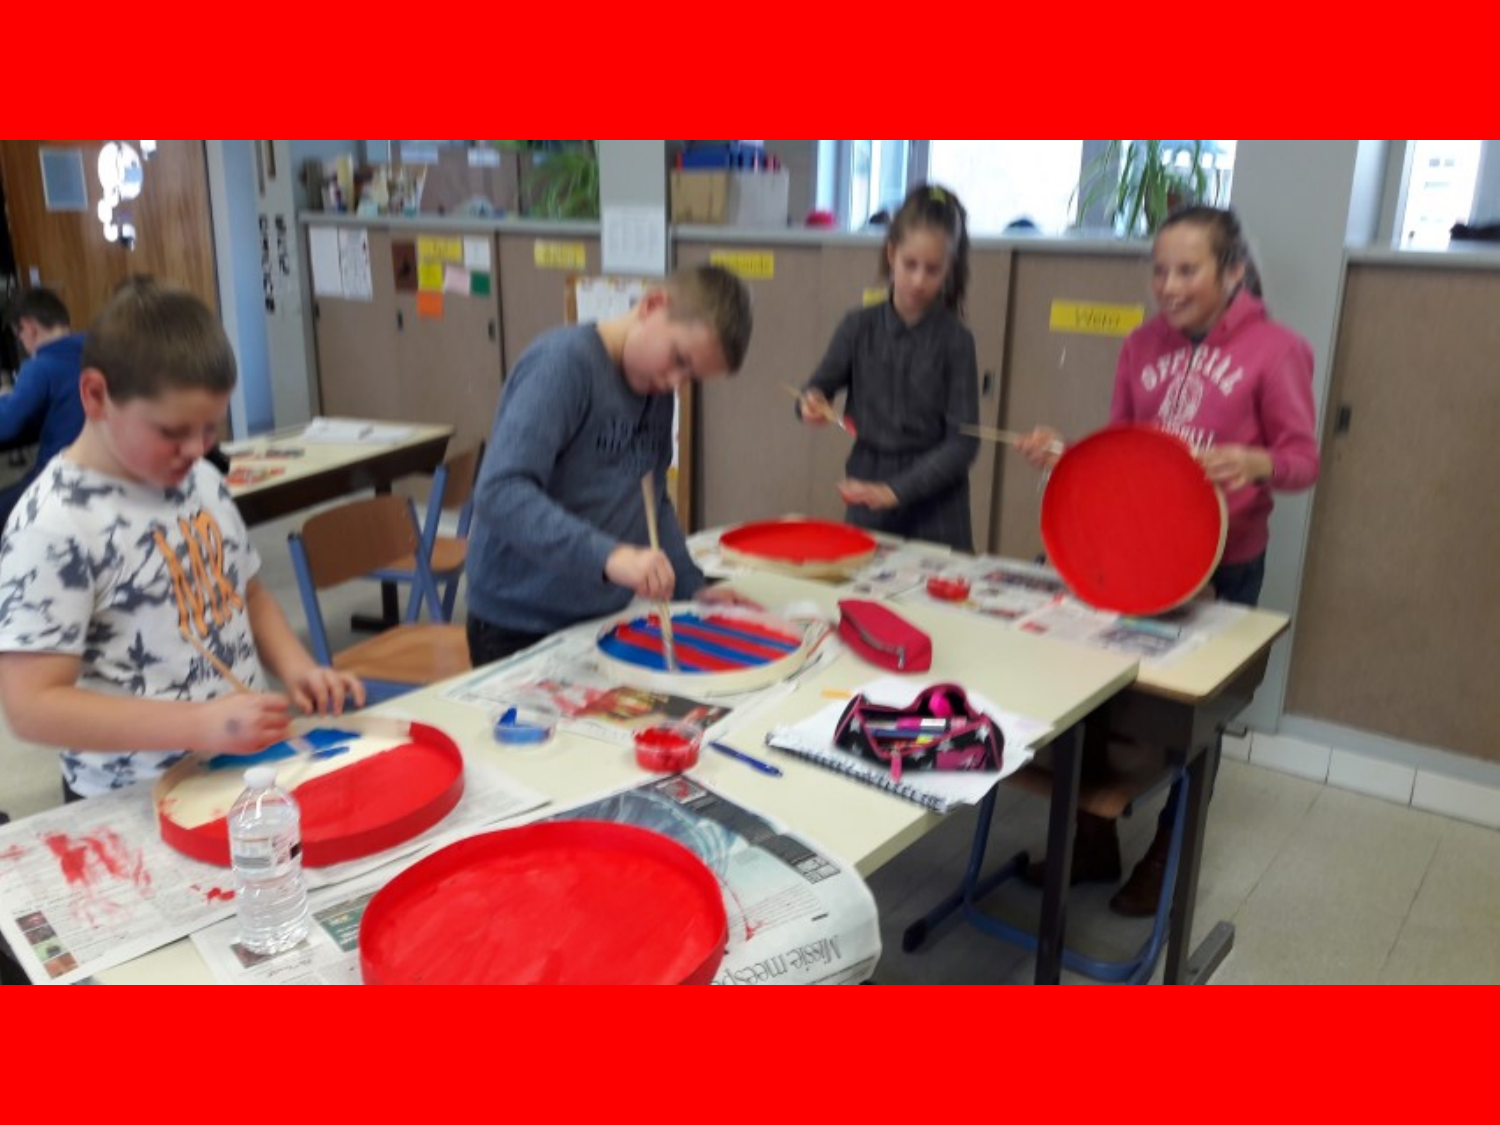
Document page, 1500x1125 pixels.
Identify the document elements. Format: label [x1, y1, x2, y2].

picture [0, 140, 1500, 985]
